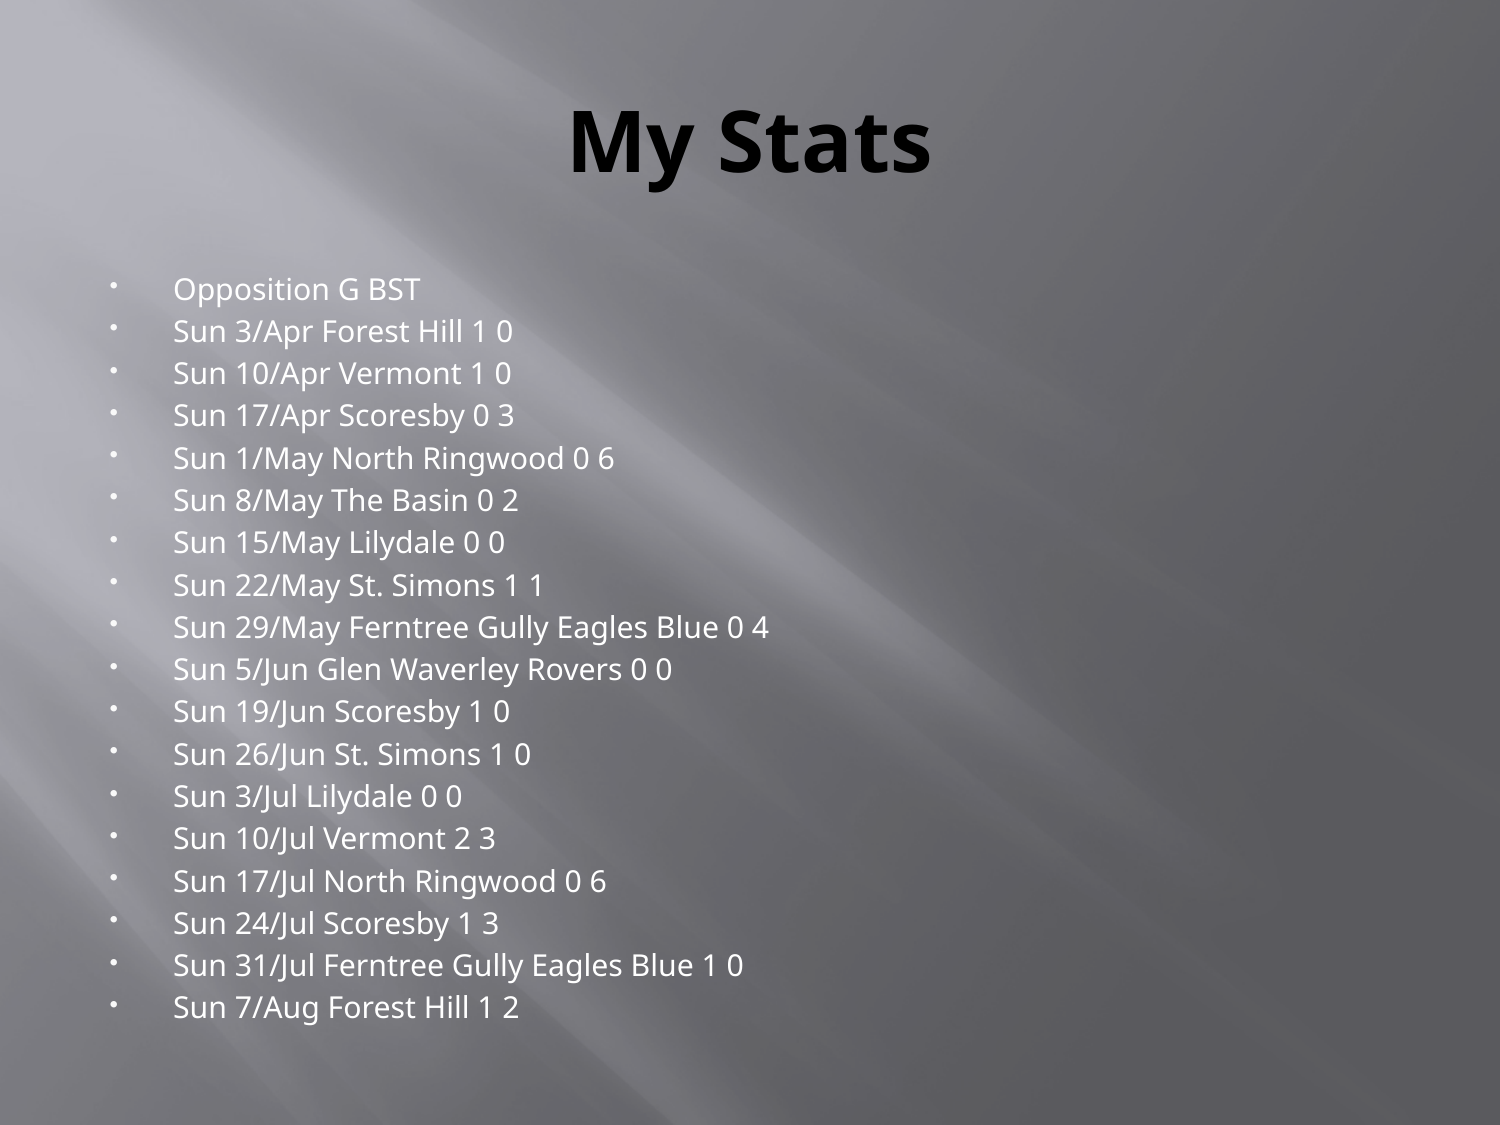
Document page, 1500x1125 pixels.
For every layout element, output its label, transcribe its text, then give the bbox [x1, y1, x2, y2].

list Opposition G BST Sun 3/Apr Forest Hill 1 0 Sun 10/Apr Vermont 1 0 Sun 17/Apr Scoresby 0 3 Sun 1/May North Ringwood 0 6 Sun 8/May The Basin 0 2 Sun 15/May Lilydale 0 0 Sun 22/May St. Simons 1 1 Sun 29/May Ferntree Gully Eagles Blue 0 4 Sun 5/Jun Glen Waverley Rovers 0 0 Sun 19/Jun Scoresby 1 0 Sun 26/Jun St. Simons 1 0 Sun 3/Jul Lilydale 0 0 Sun 10/Jul Vermont 2 3 Sun 17/Jul North Ringwood 0 6 Sun 24/Jul Scoresby 1 3 Sun 31/Jul Ferntree Gully Eagles Blue 1 0 Sun 7/Aug Forest Hill 1 2 [75, 262, 1425, 1035]
title My Stats [75, 45, 1425, 233]
